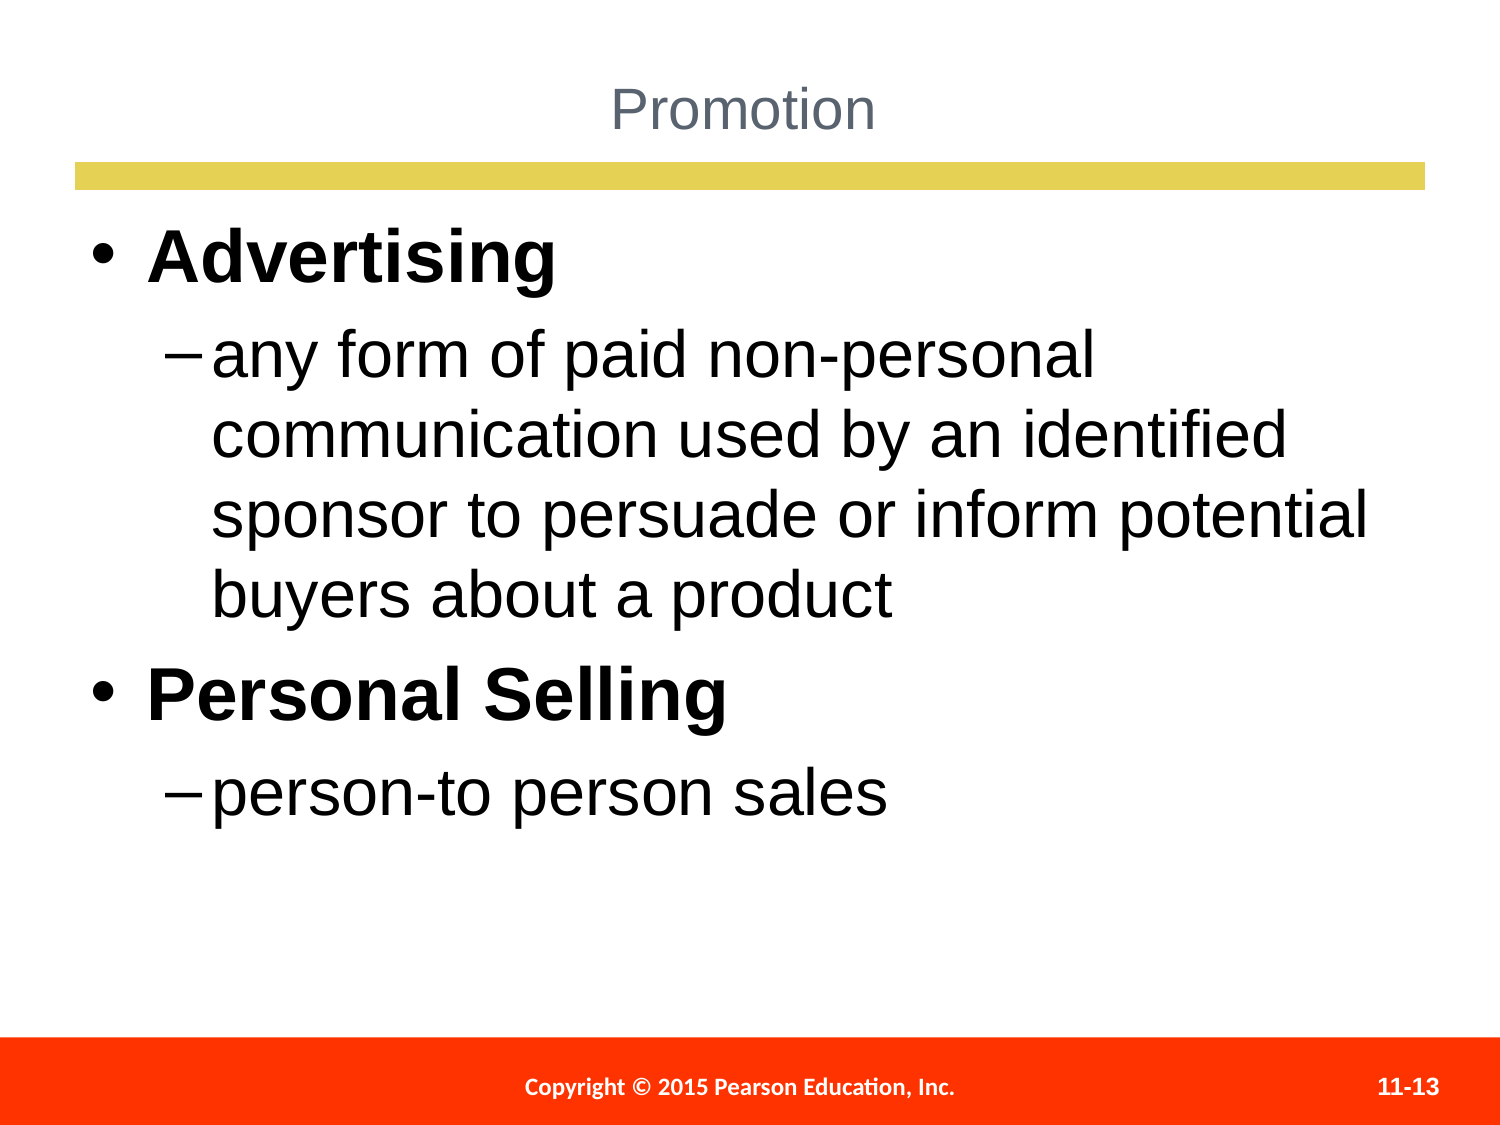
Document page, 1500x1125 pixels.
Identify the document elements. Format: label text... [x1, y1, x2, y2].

title Promotion [49, 12, 1438, 201]
list Advertising any form of paid non-personal communication used by an identified sponsor to persuade or inform potential buyers about a product Personal Selling person-to person sales [74, 199, 1426, 1006]
